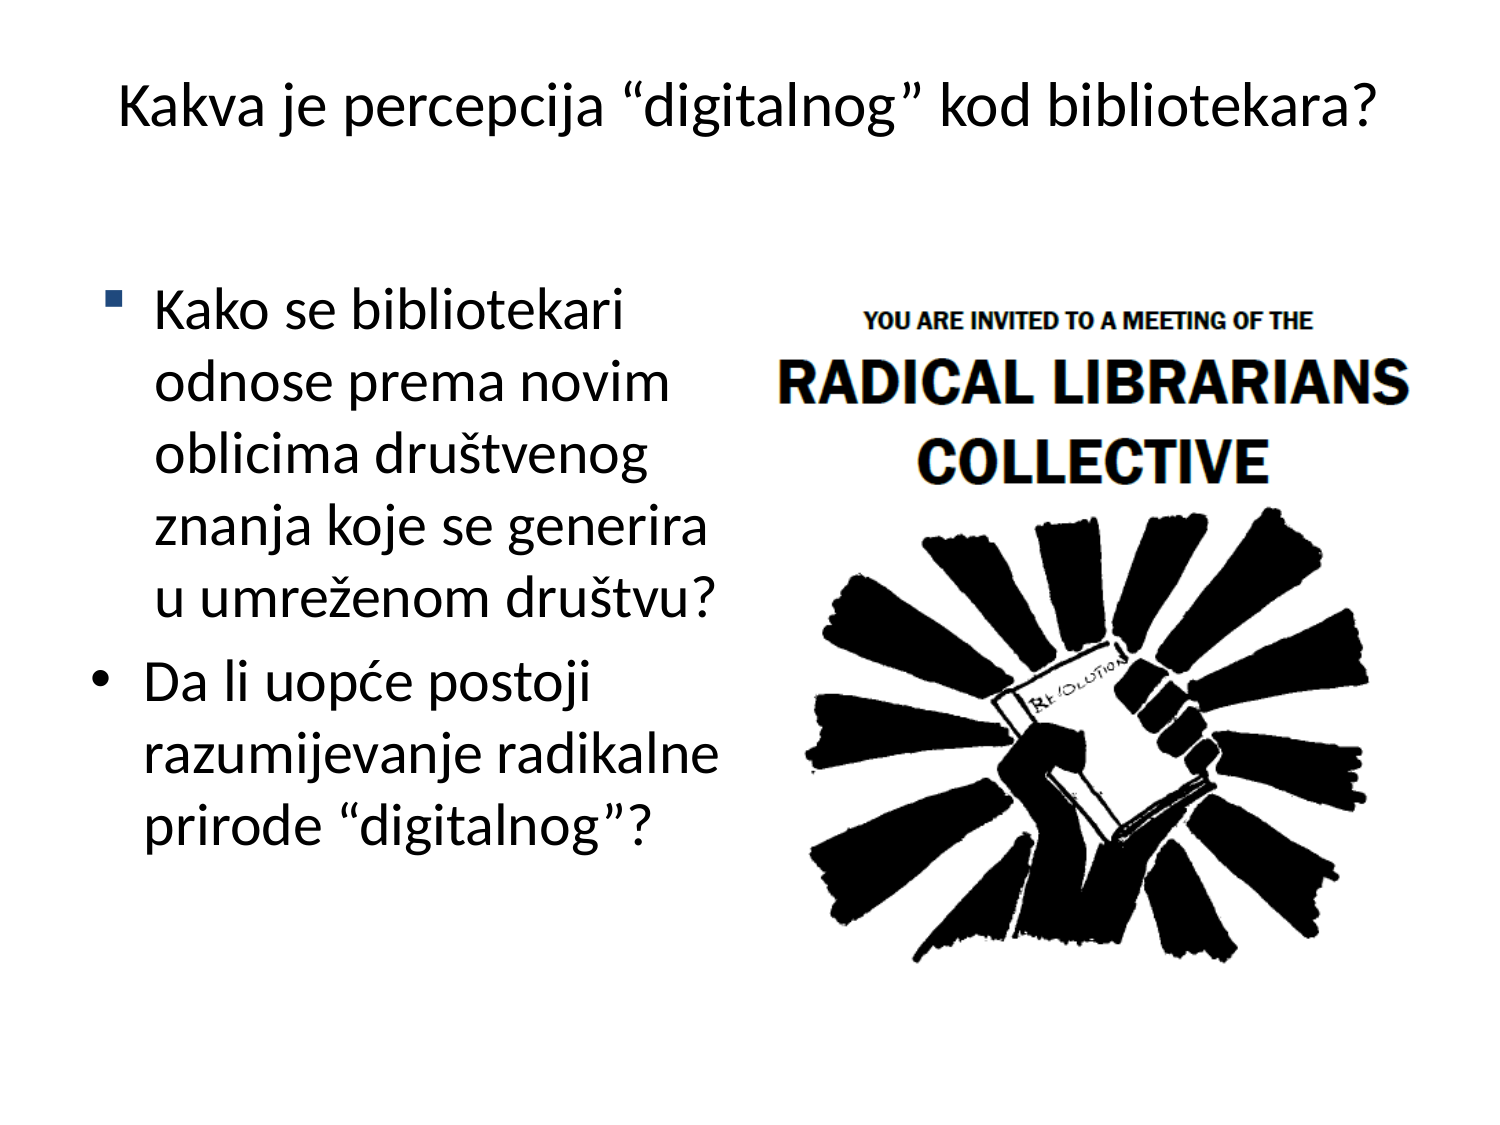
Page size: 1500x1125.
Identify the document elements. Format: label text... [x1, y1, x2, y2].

list Kako se bibliotekari odnose prema novim oblicima društvenog znanja koje se generira u umreženom društvu? Da li uopće postoji razumijevanje radikalne prirode “digitalnog”? [75, 262, 738, 1005]
title Kakva je percepcija “digitalnog” kod bibliotekara? [75, 45, 1425, 233]
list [762, 302, 1426, 966]
